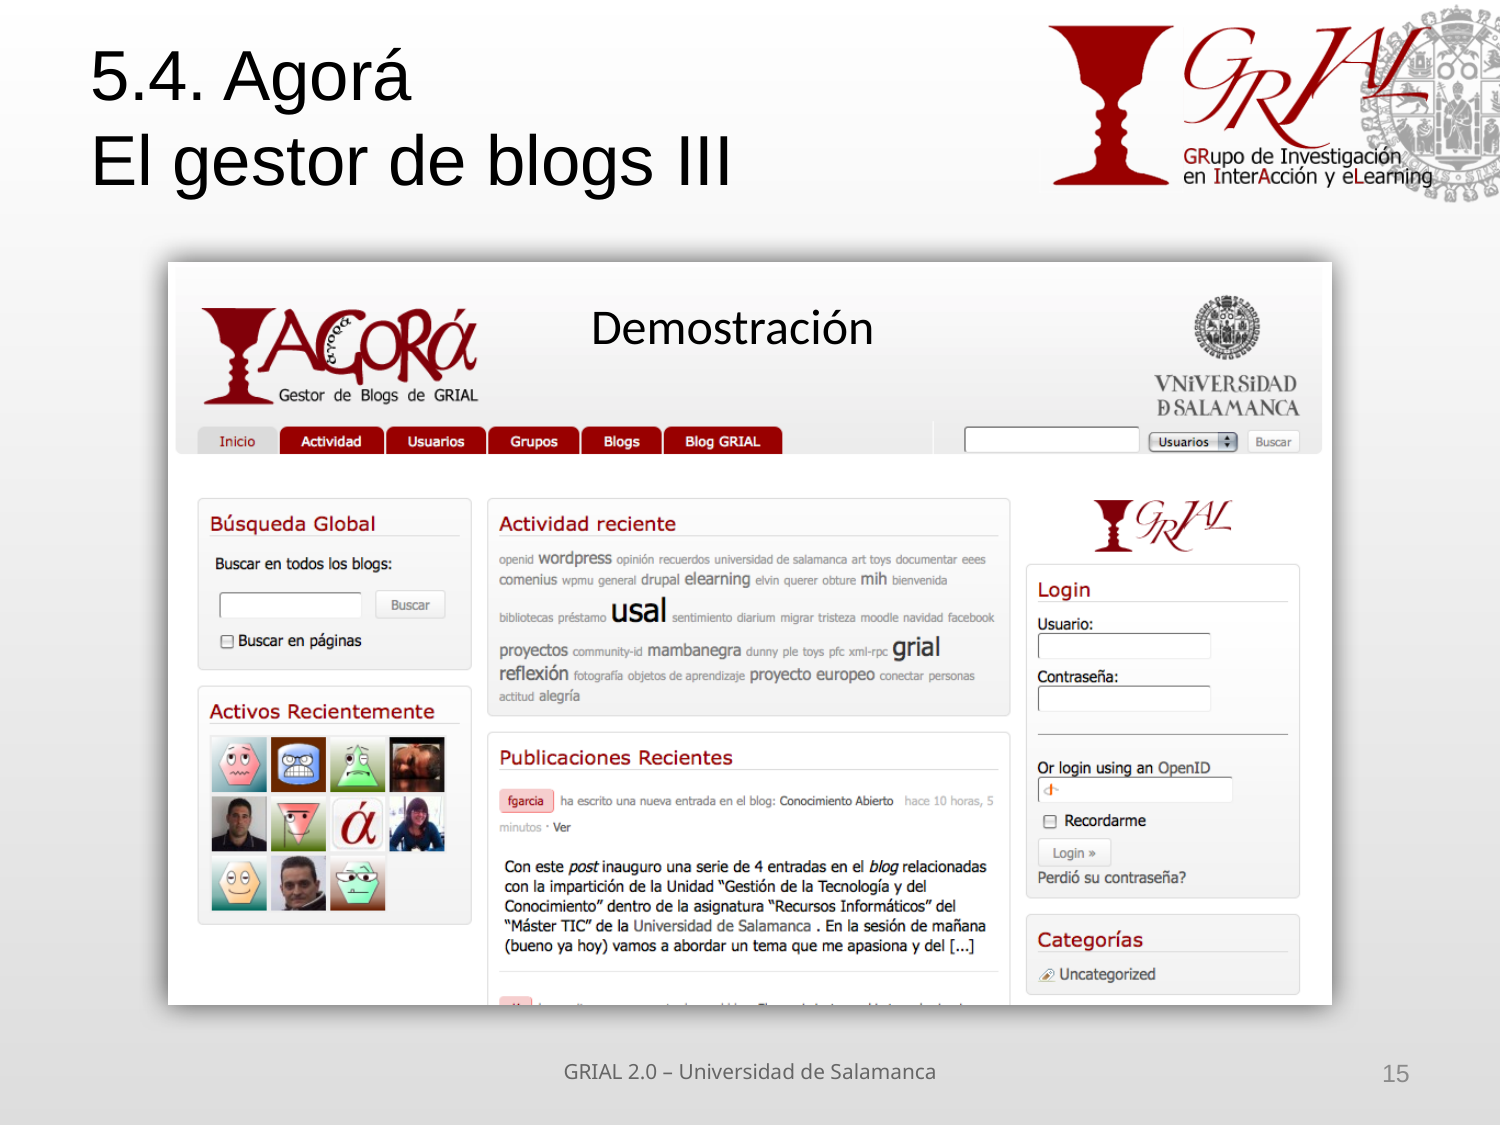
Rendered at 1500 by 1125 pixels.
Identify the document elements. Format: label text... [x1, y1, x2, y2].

slide_number 15 [1074, 1042, 1425, 1103]
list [74, 262, 1426, 1006]
title 5.4. Agorá El gestor de blogs III [75, 20, 1040, 209]
picture [1039, 0, 1500, 209]
footer GRIAL 2.0 – Universidad de Salamanca [512, 1042, 988, 1103]
